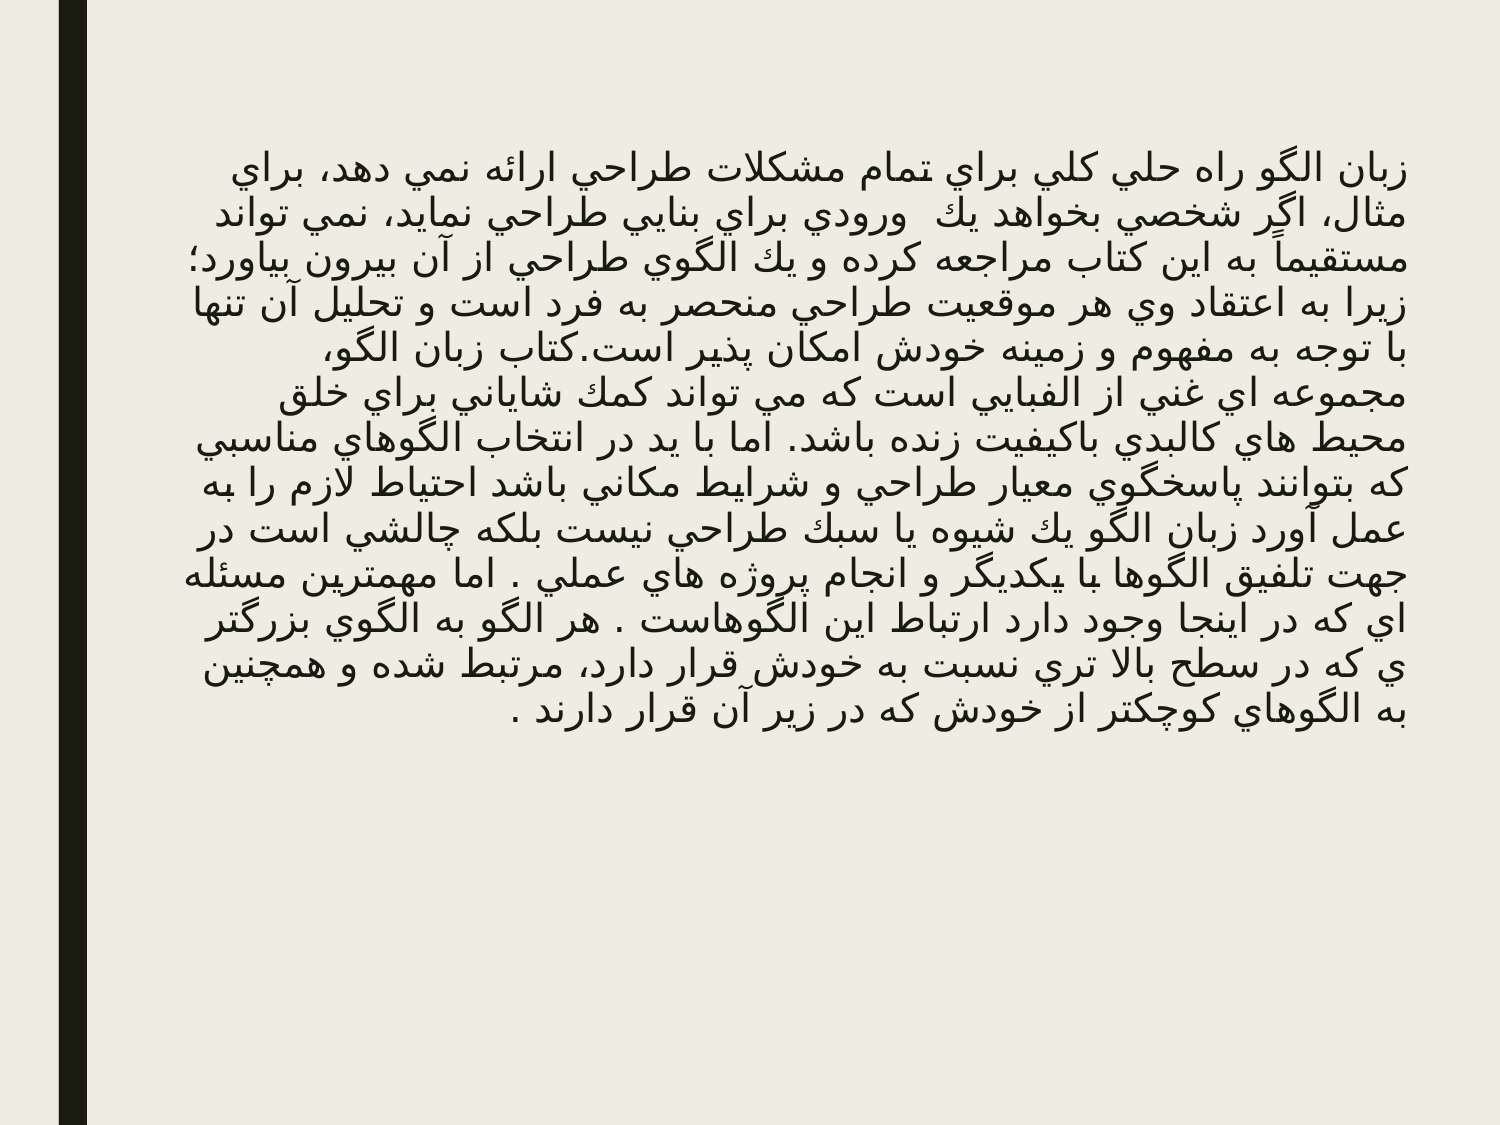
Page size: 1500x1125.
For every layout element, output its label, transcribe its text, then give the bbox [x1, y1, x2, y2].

list زبان الگو راه حلي كلي براي تمام مشكلات طراحي ارائه نمي دهد، براي مثال، اگر شخصي بخواهد يك ورودي براي بنايي طراحي نمايد، نمي تواند مستقيماً به اين كتاب مراجعه كرده و يك الگوي طراحي از آن بيرون بياورد؛ زيرا به اعتقاد وي هر موقعيت طراحي منحصر به فرد است و تحليل آن تنها با توجه به مفهوم و زمينه خودش امكان پذير است.كتاب زبان الگو، مجموعه اي غني از الفبايي است كه مي تواند كمك شاياني براي خلق محيط هاي كالبدي باكيفيت زنده باشد. اما با يد در انتخاب الگوهاي مناسبي كه بتوانند پاسخگوي معيار طراحي و شرايط مكاني باشد احتياط لازم را به عمل آورد زبان الگو يك شيوه يا سبك طراحي نيست بلكه چالشي است در جهت تلفيق الگوها با يكديگر و انجام پروژه هاي عملي . اما مهمترين مسئله اي كه در اينجا وجود دارد ارتباط اين الگوهاست . هر الگو به الگوي بزرگتر ي كه در سطح بالا تري نسبت به خودش قرار دارد، مرتبط شده و همچنين به الگوهاي كوچكتر از خودش كه در زير آن قرار دارند . [162, 137, 1425, 750]
